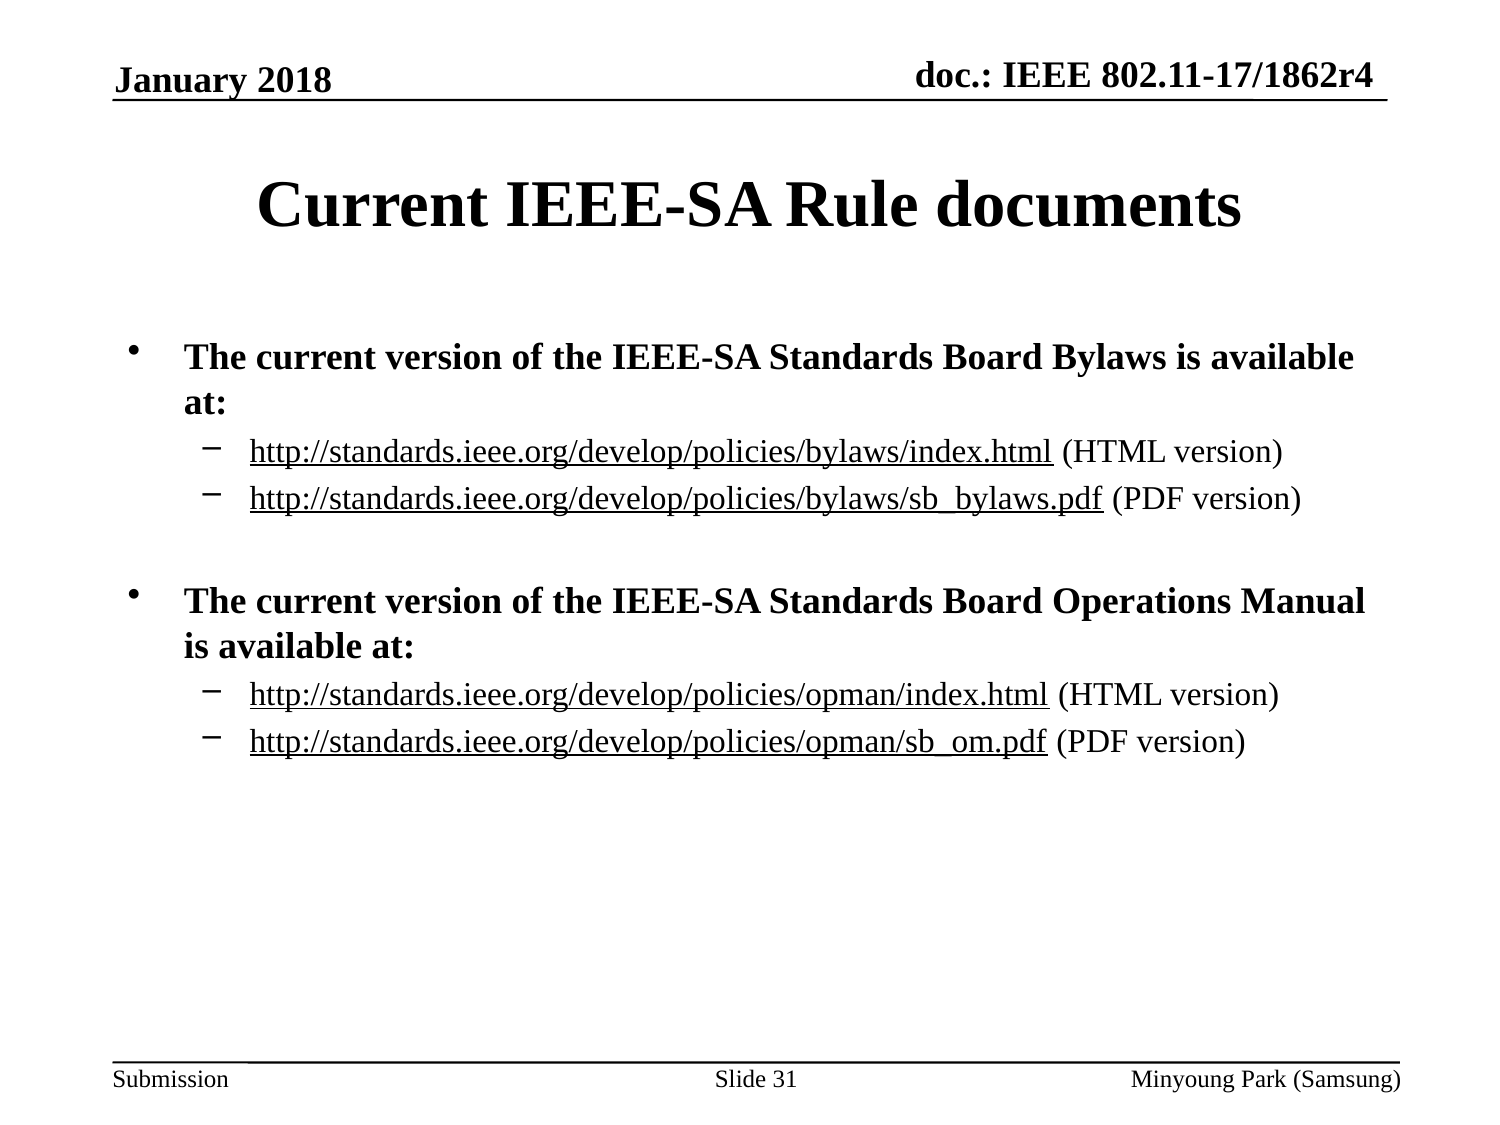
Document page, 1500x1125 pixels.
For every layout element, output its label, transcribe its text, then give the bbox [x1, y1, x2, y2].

slide_number Slide 31 [712, 1061, 800, 1093]
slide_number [114, 54, 335, 101]
title Current IEEE-SA Rule documents [112, 112, 1388, 288]
list The current version of the IEEE-SA Standards Board Bylaws is available at: http://standards.ieee.org/develop/policies/bylaws/index.html (HTML version) http://standards.ieee.org/develop/policies/bylaws/sb_bylaws.pdf (PDF version) The current version of the IEEE-SA Standards Board Operations Manual is available at: http://standards.ieee.org/develop/policies/opman/index.html (HTML version) http://standards.ieee.org/develop/policies/opman/sb_om.pdf (PDF version) [112, 324, 1388, 1000]
footer Minyoung Park (Samsung) [949, 1061, 1402, 1093]
